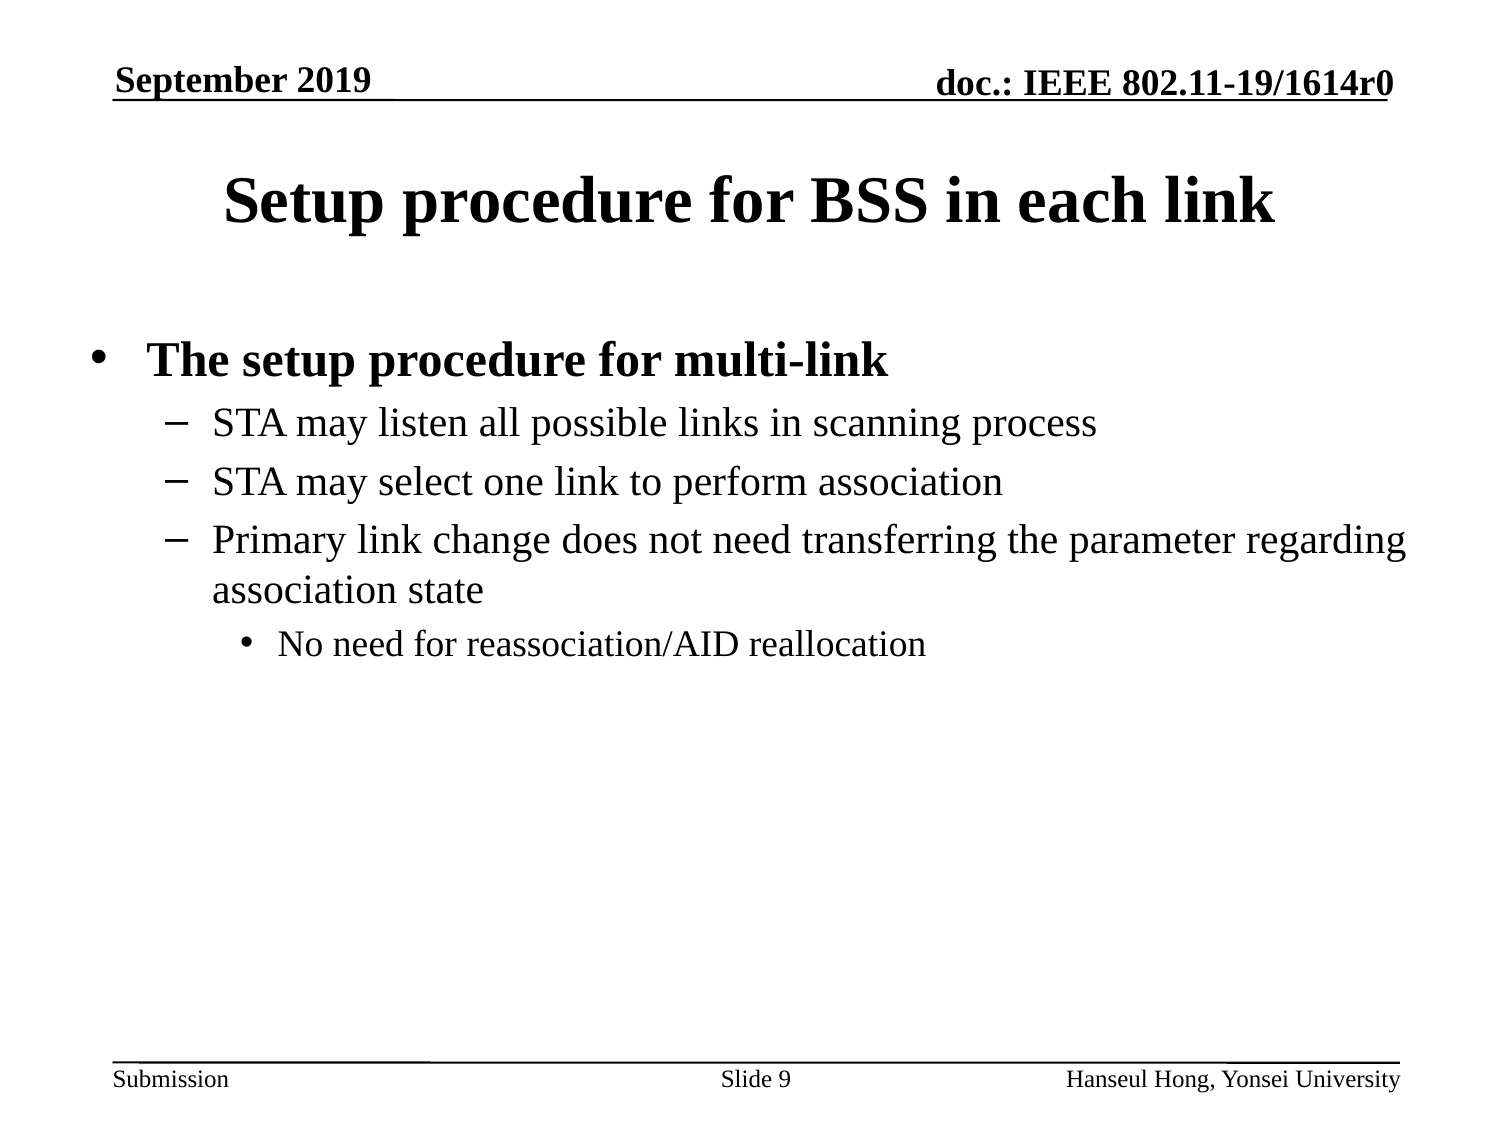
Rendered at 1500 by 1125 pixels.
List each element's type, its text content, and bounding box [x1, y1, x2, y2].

list The setup procedure for multi-link STA may listen all possible links in scanning process STA may select one link to perform association Primary link change does not need transferring the parameter regarding association state No need for reassociation/AID reallocation [74, 318, 1426, 1062]
title Setup procedure for BSS in each link [74, 101, 1426, 290]
